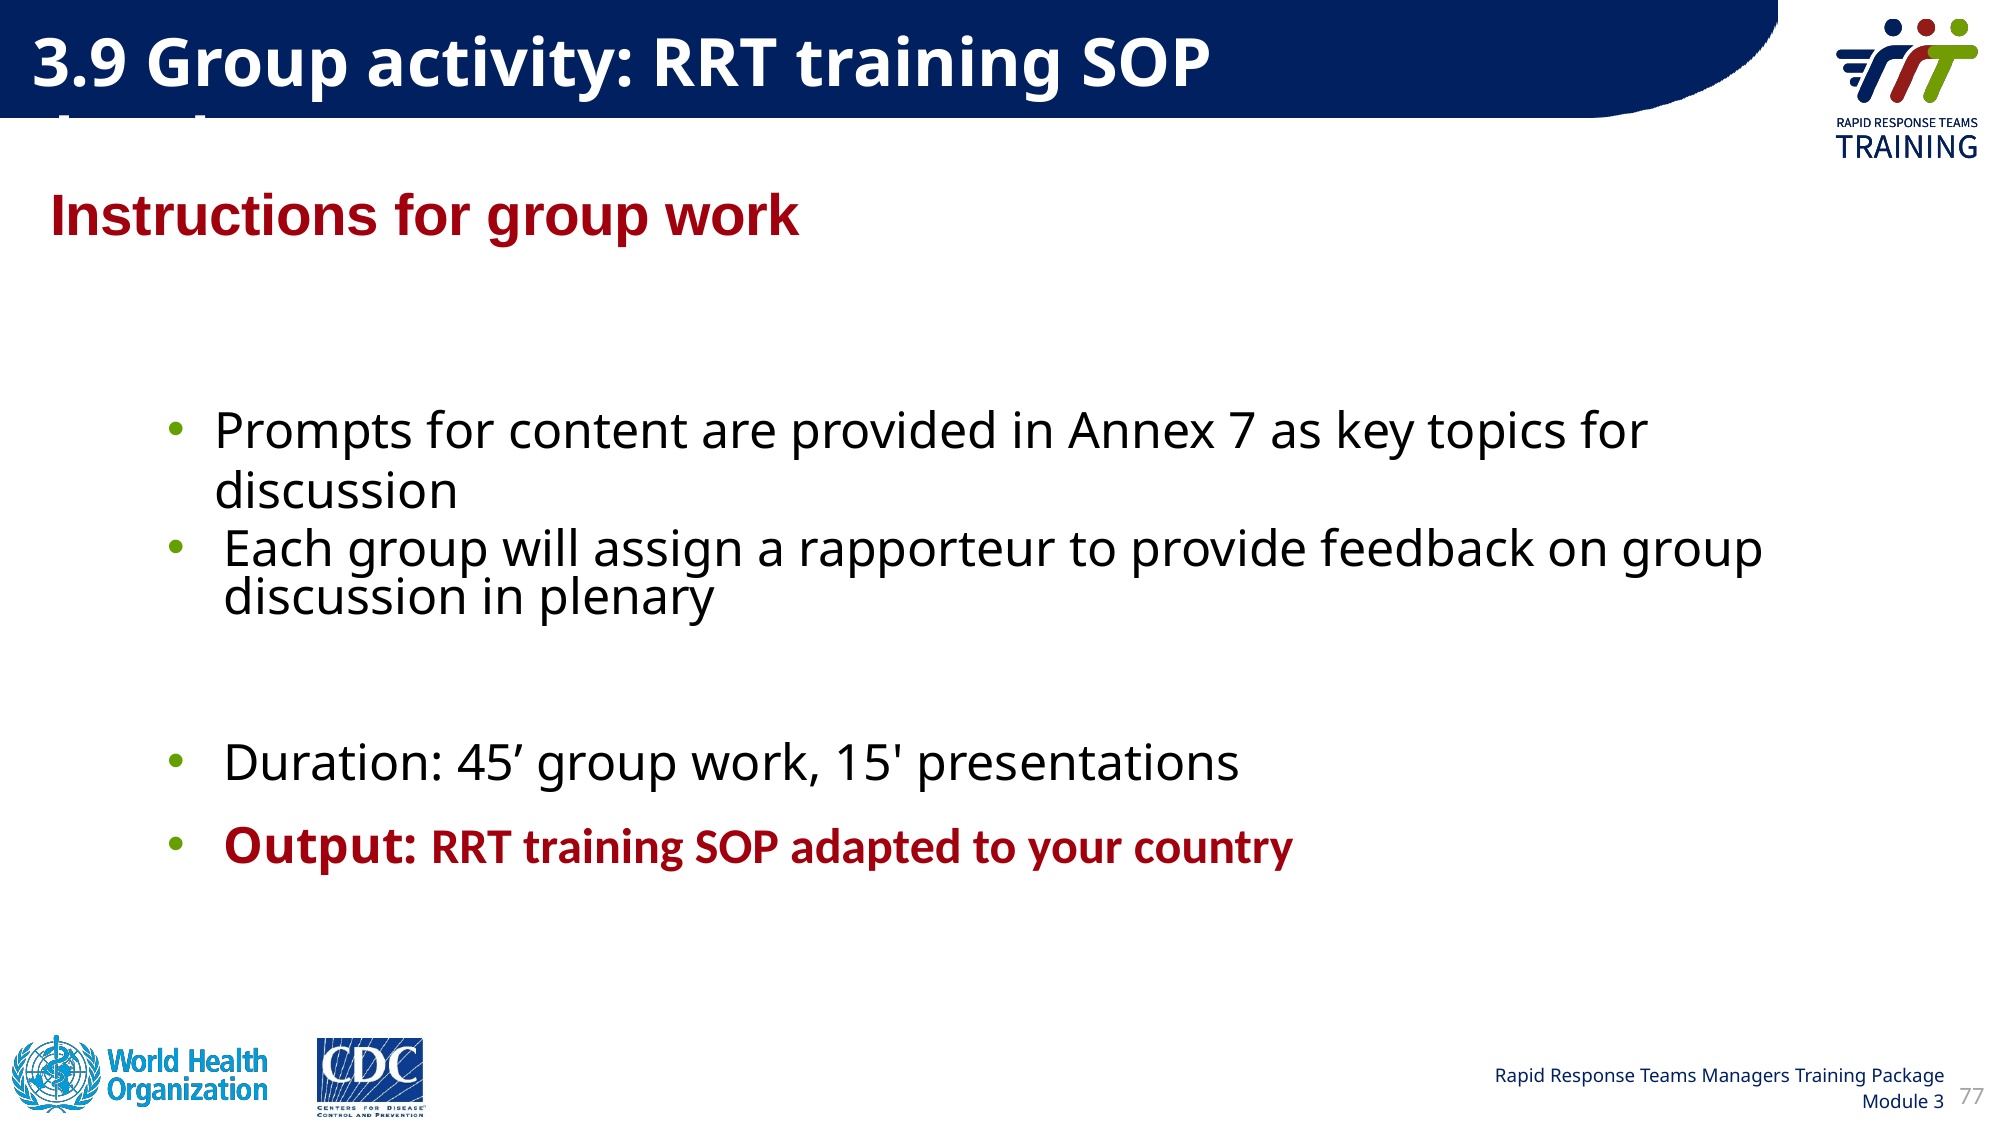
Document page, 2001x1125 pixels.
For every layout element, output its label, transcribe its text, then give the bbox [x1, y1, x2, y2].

picture [1835, 19, 1978, 167]
picture [30, 1083, 37, 1091]
picture [50, 1108, 62, 1113]
picture [34, 1054, 43, 1078]
slide_number 77 [1918, 1071, 2000, 1125]
title Instructions for group work [41, 188, 1093, 271]
picture [317, 1038, 426, 1117]
picture [59, 1035, 267, 1113]
picture [0, 0, 1778, 118]
text_box Prompts for content are provided in Annex 7 as key topics for discussion Each group will assign a rapporteur to provide feedback on group discussion in plenary Duration: 45’ group work, 15' presentations Output: RRT training SOP adapted to your country [152, 320, 1849, 881]
picture [71, 1053, 90, 1091]
picture [24, 1054, 36, 1087]
picture [40, 1062, 47, 1070]
picture [36, 1088, 78, 1105]
picture [12, 1035, 54, 1068]
picture [12, 1083, 48, 1113]
text_box 3.9 Group activity: RRT training SOP development [24, 12, 1586, 188]
picture [22, 1062, 26, 1077]
picture [46, 1056, 54, 1062]
